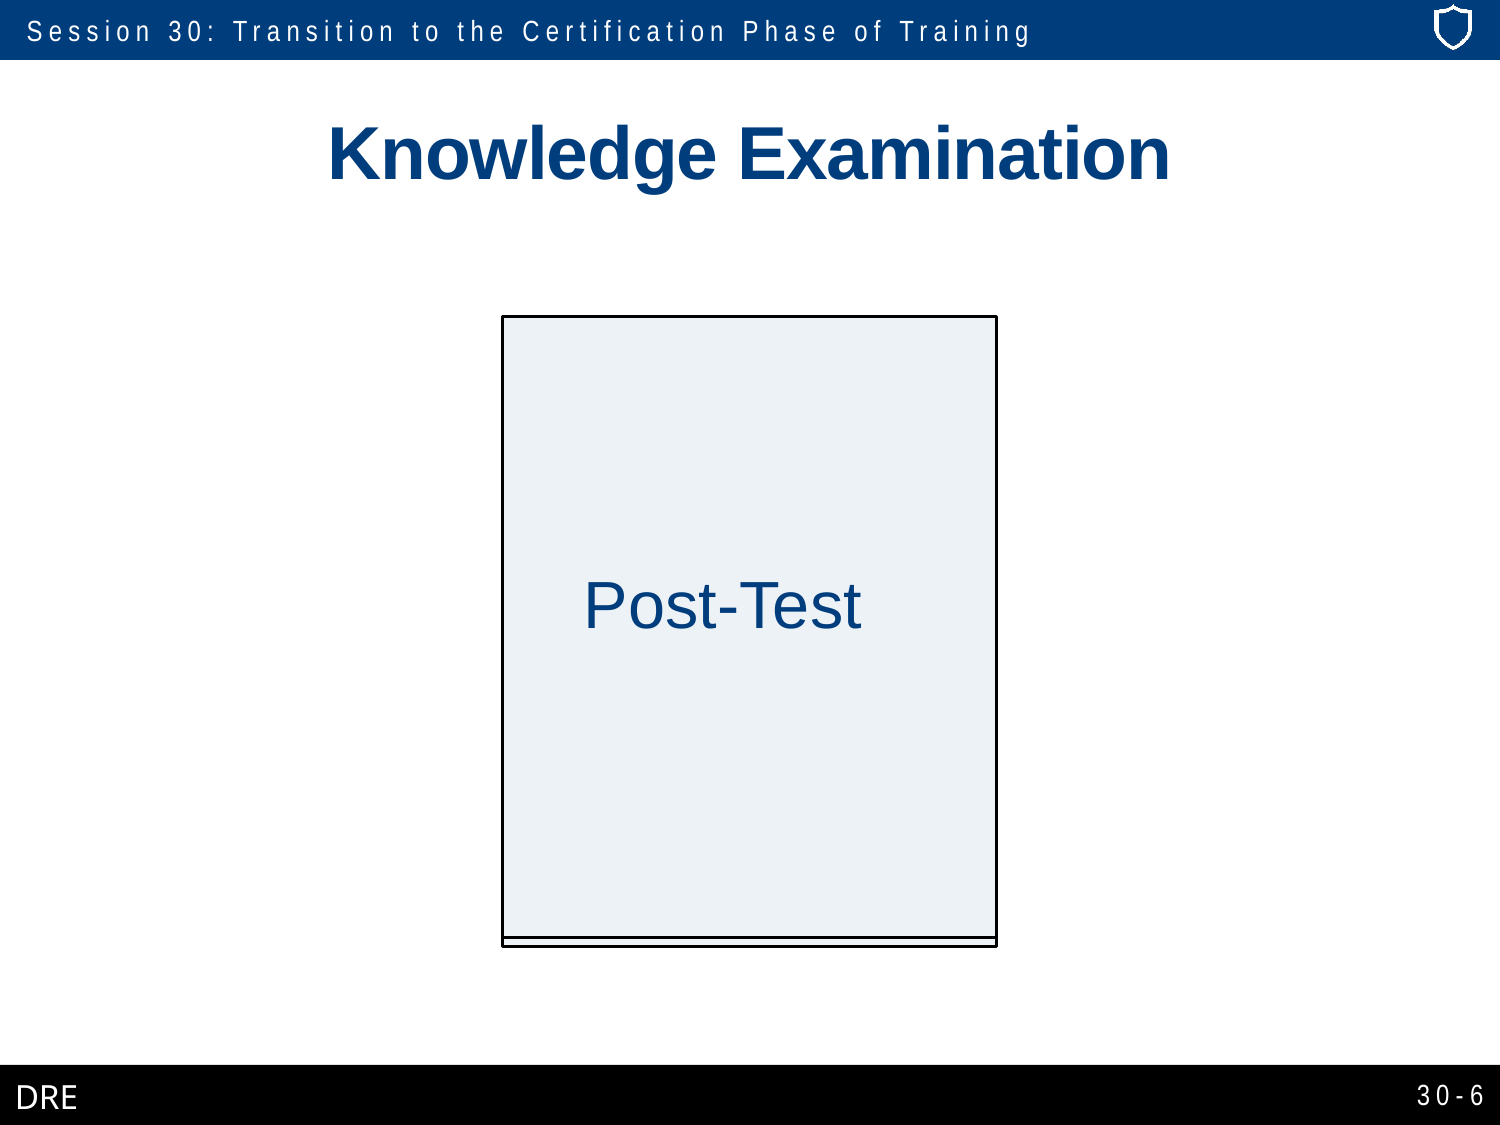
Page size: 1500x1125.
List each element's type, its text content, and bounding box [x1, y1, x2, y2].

slide_number 30-6 [1218, 1063, 1499, 1124]
text_box Post-Test [569, 554, 884, 650]
text_box [501, 939, 998, 948]
picture [1434, 4, 1472, 50]
text_box [501, 315, 998, 939]
title Knowledge Examination [50, 87, 1450, 213]
